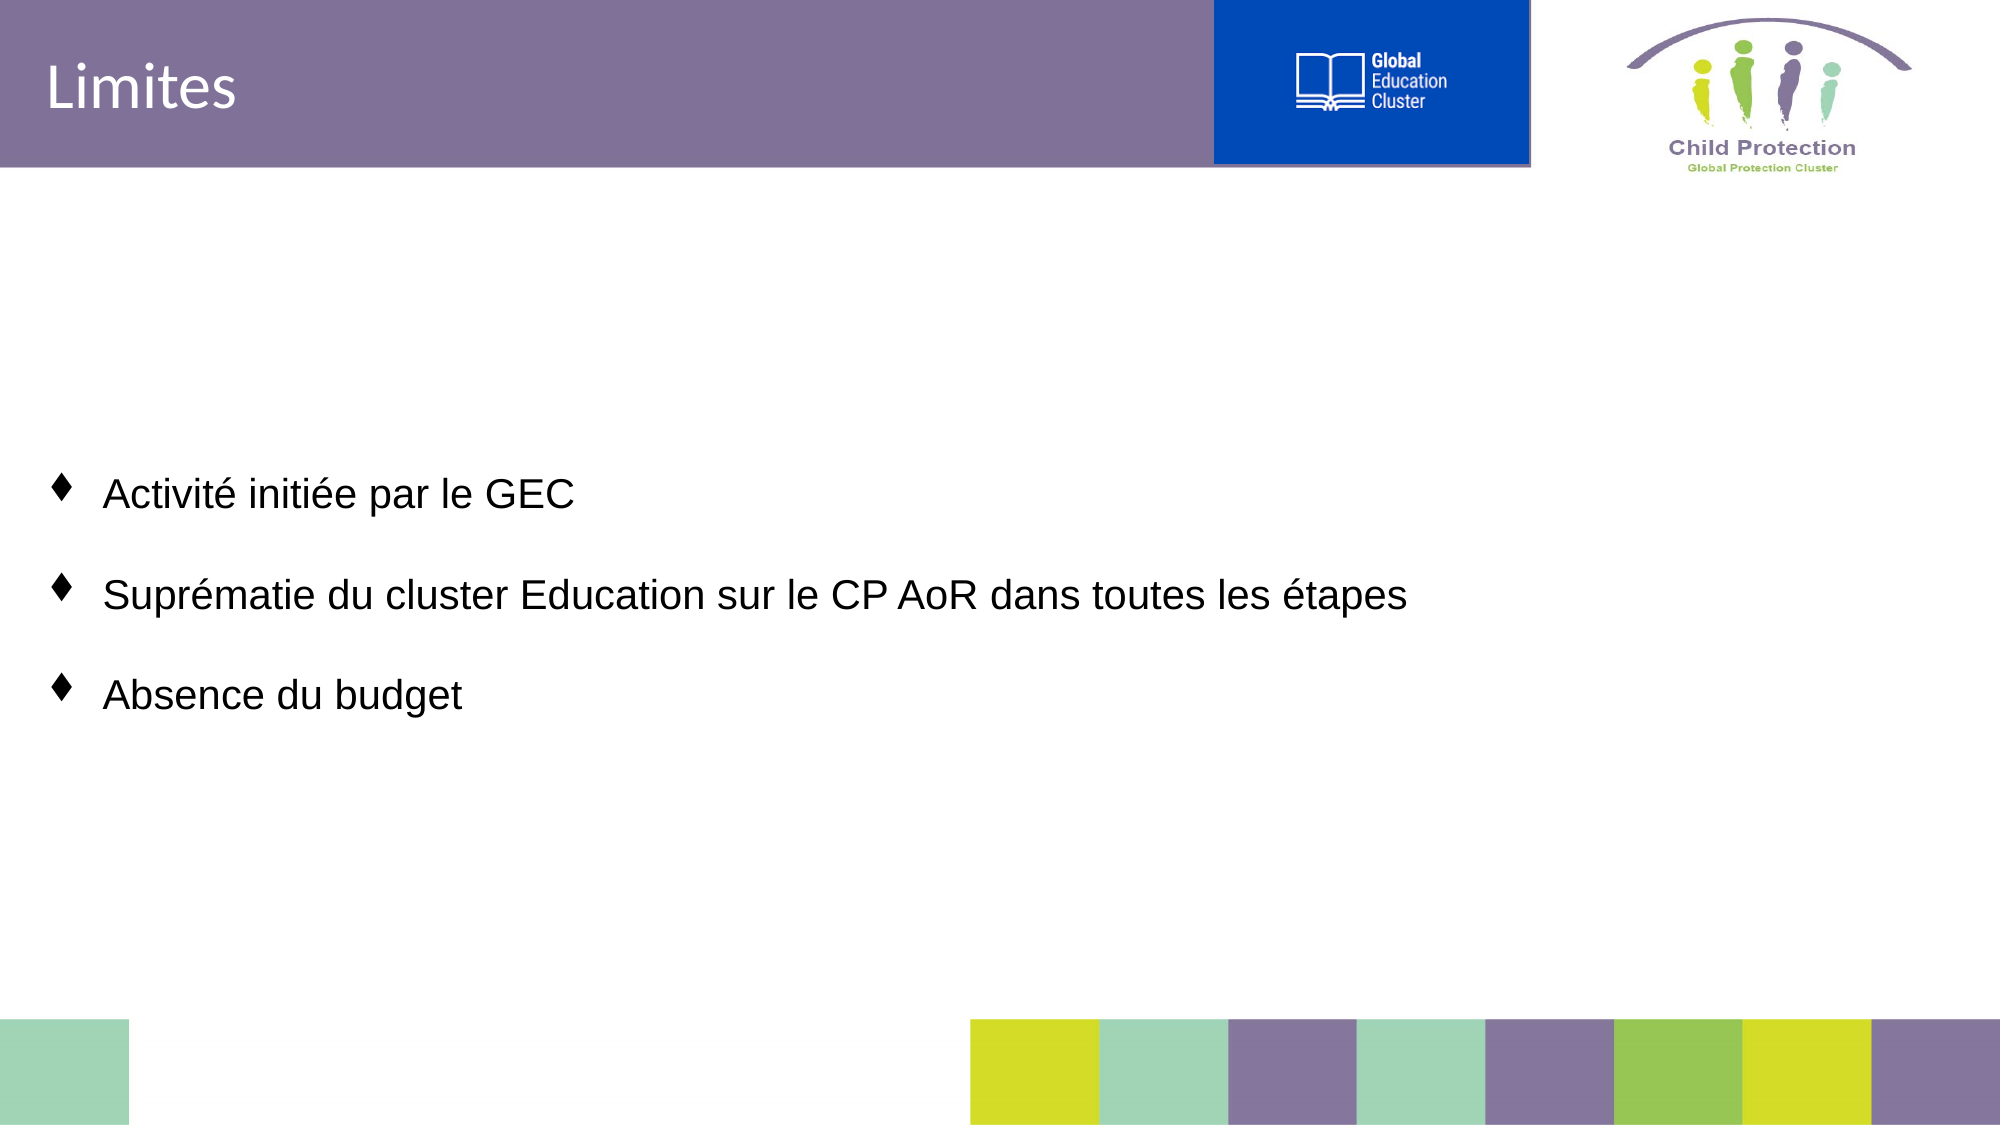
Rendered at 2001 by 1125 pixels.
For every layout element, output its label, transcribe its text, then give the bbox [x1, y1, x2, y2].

picture [0, 1019, 2000, 1125]
picture [0, 0, 2000, 175]
text_box Activité initiée par le GEC Suprématie du cluster Education sur le CP AoR dans toutes les étapes Absence du budget [31, 459, 1698, 725]
title Limites [31, 34, 1209, 130]
